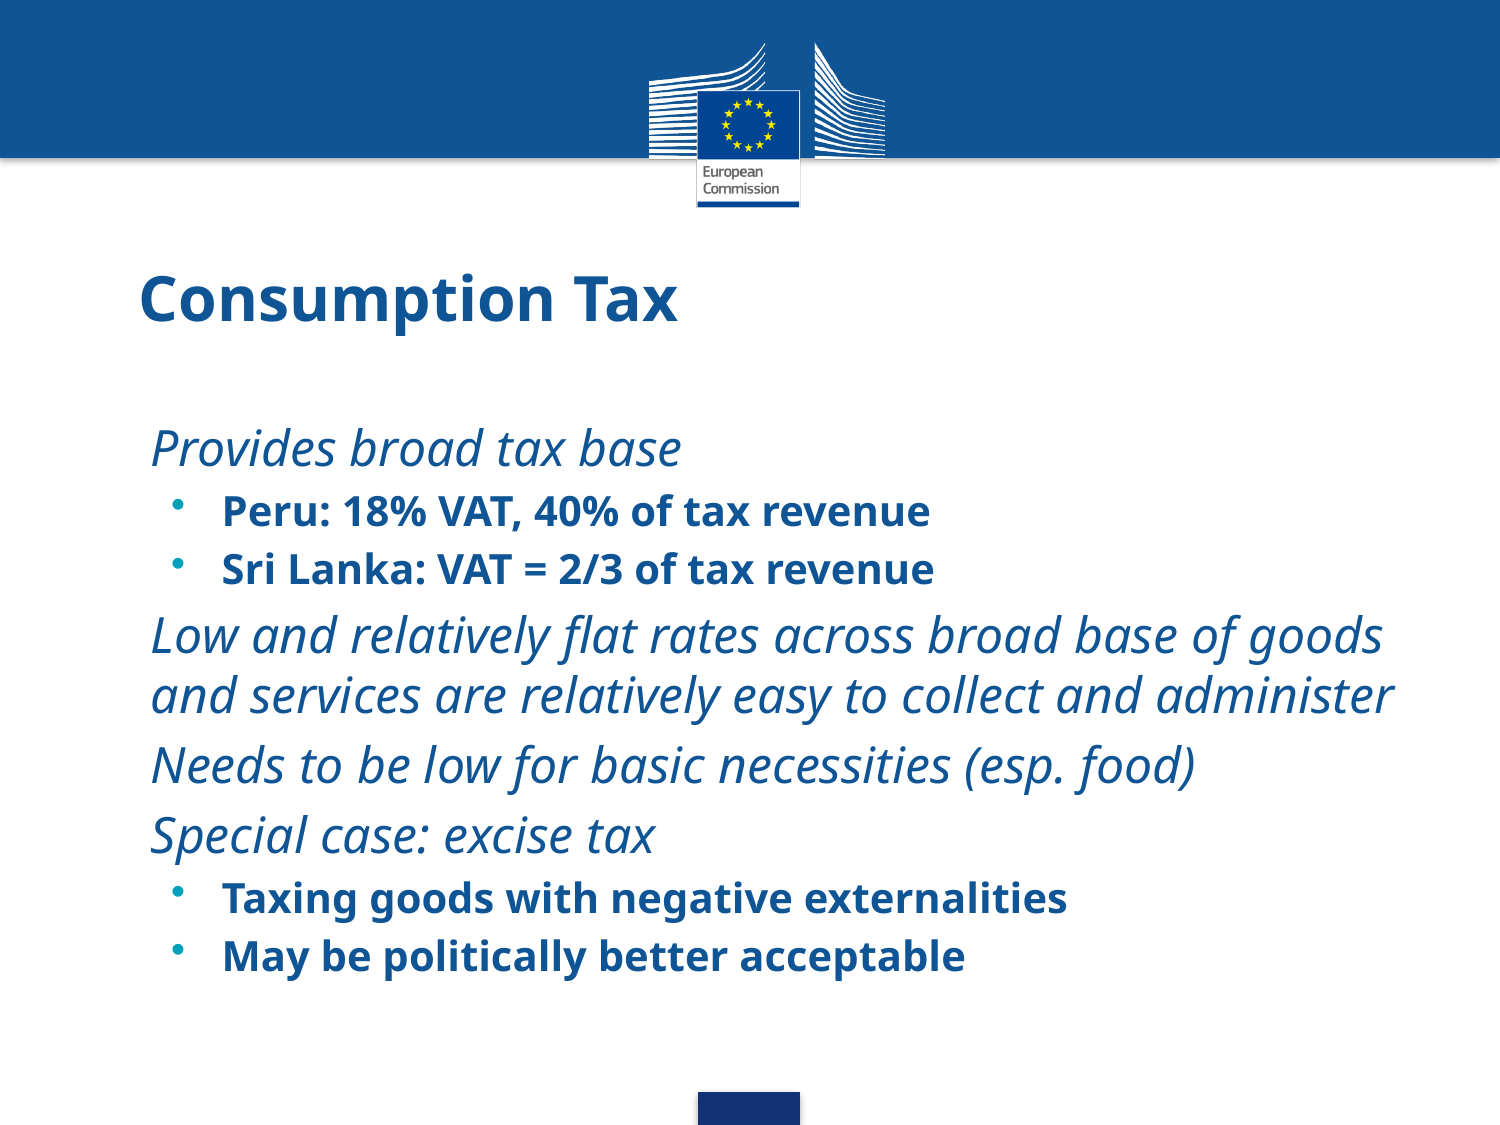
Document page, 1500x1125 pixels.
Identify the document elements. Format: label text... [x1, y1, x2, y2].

list Provides broad tax base Peru: 18% VAT, 40% of tax revenue Sri Lanka: VAT = 2/3 of tax revenue Low and relatively flat rates across broad base of goods and services are relatively easy to collect and administer Needs to be low for basic necessities (esp. food) Special case: excise tax Taxing goods with negative externalities May be politically better acceptable [75, 408, 1425, 988]
picture [649, 42, 885, 208]
title Consumption Tax [64, 219, 1415, 374]
